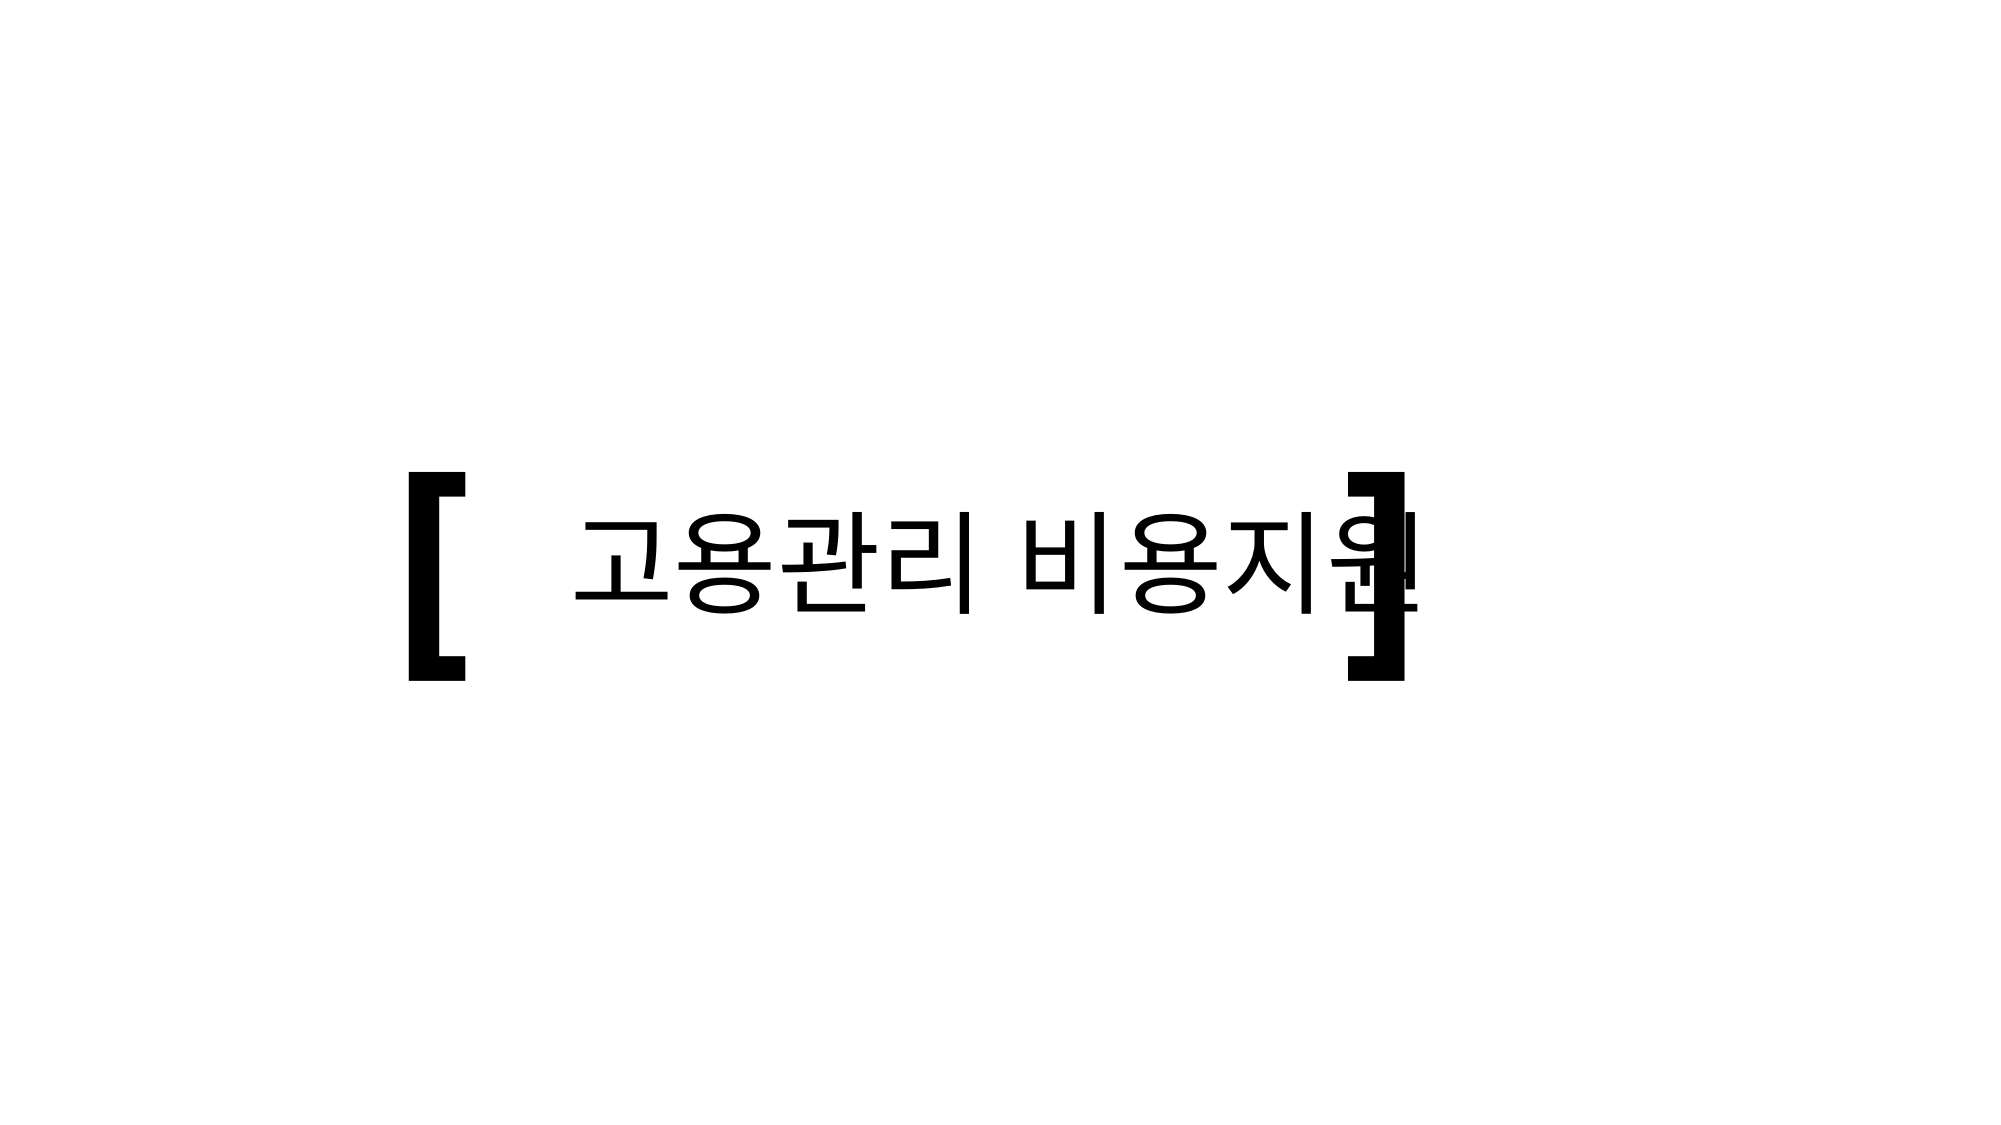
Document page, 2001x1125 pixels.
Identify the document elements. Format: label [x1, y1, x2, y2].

text_box [377, 396, 1643, 703]
